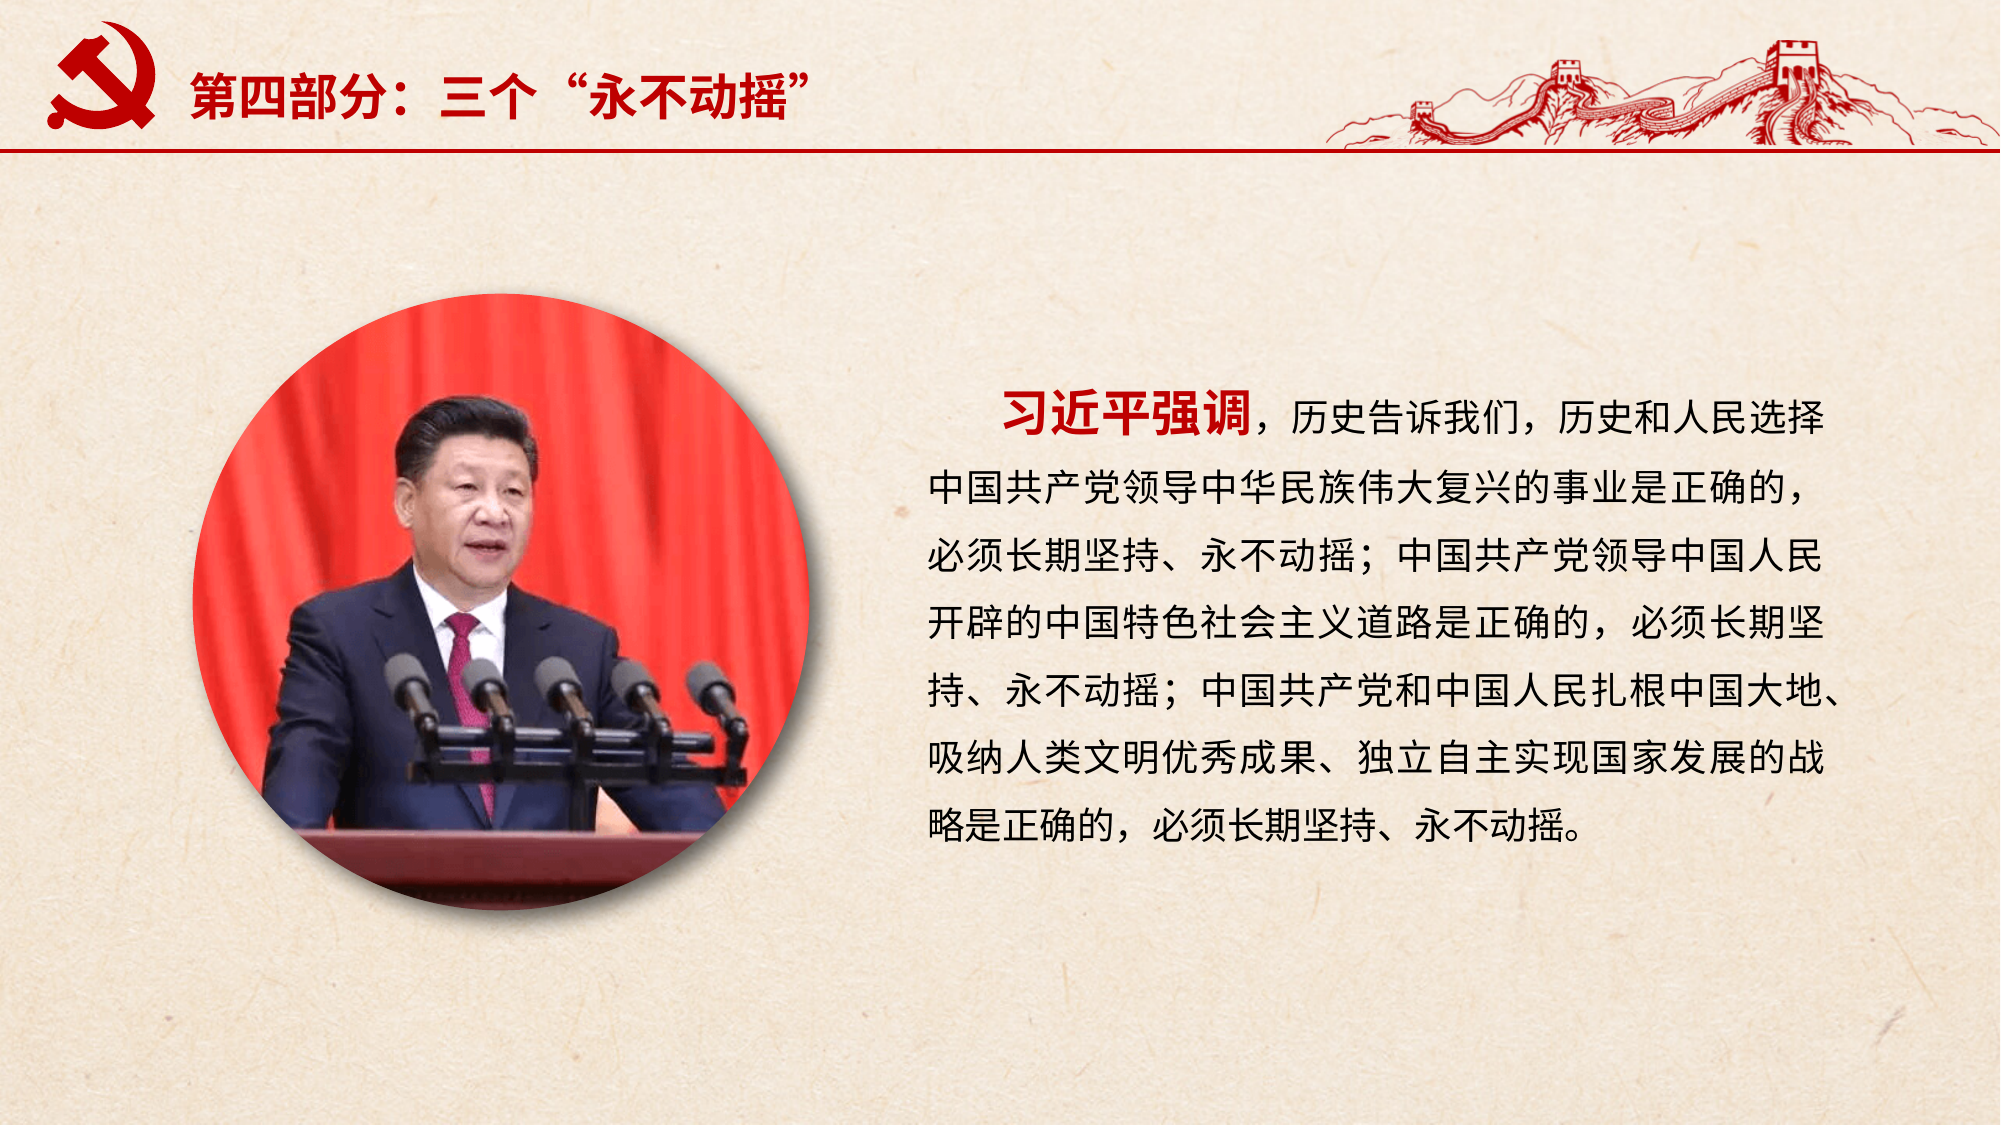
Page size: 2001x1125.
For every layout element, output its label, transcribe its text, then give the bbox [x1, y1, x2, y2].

text_box 习近平强调，历史告诉我们，历史和人民选择中国共产党领导中华民族伟大复兴的事业是正确的，必须长期坚持、永不动摇；中国共产党领导中国人民开辟的中国特色社会主义道路是正确的，必须长期坚持、永不动摇；中国共产党和中国人民扎根中国大地、吸纳人类文明优秀成果、独立自主实现国家发展的战略是正确的，必须长期坚持、永不动摇。 [912, 344, 1840, 855]
text_box 第四部分：三个“永不动摇” [173, 57, 1038, 133]
text_box [47, 21, 156, 130]
picture [0, 0, 2001, 1125]
